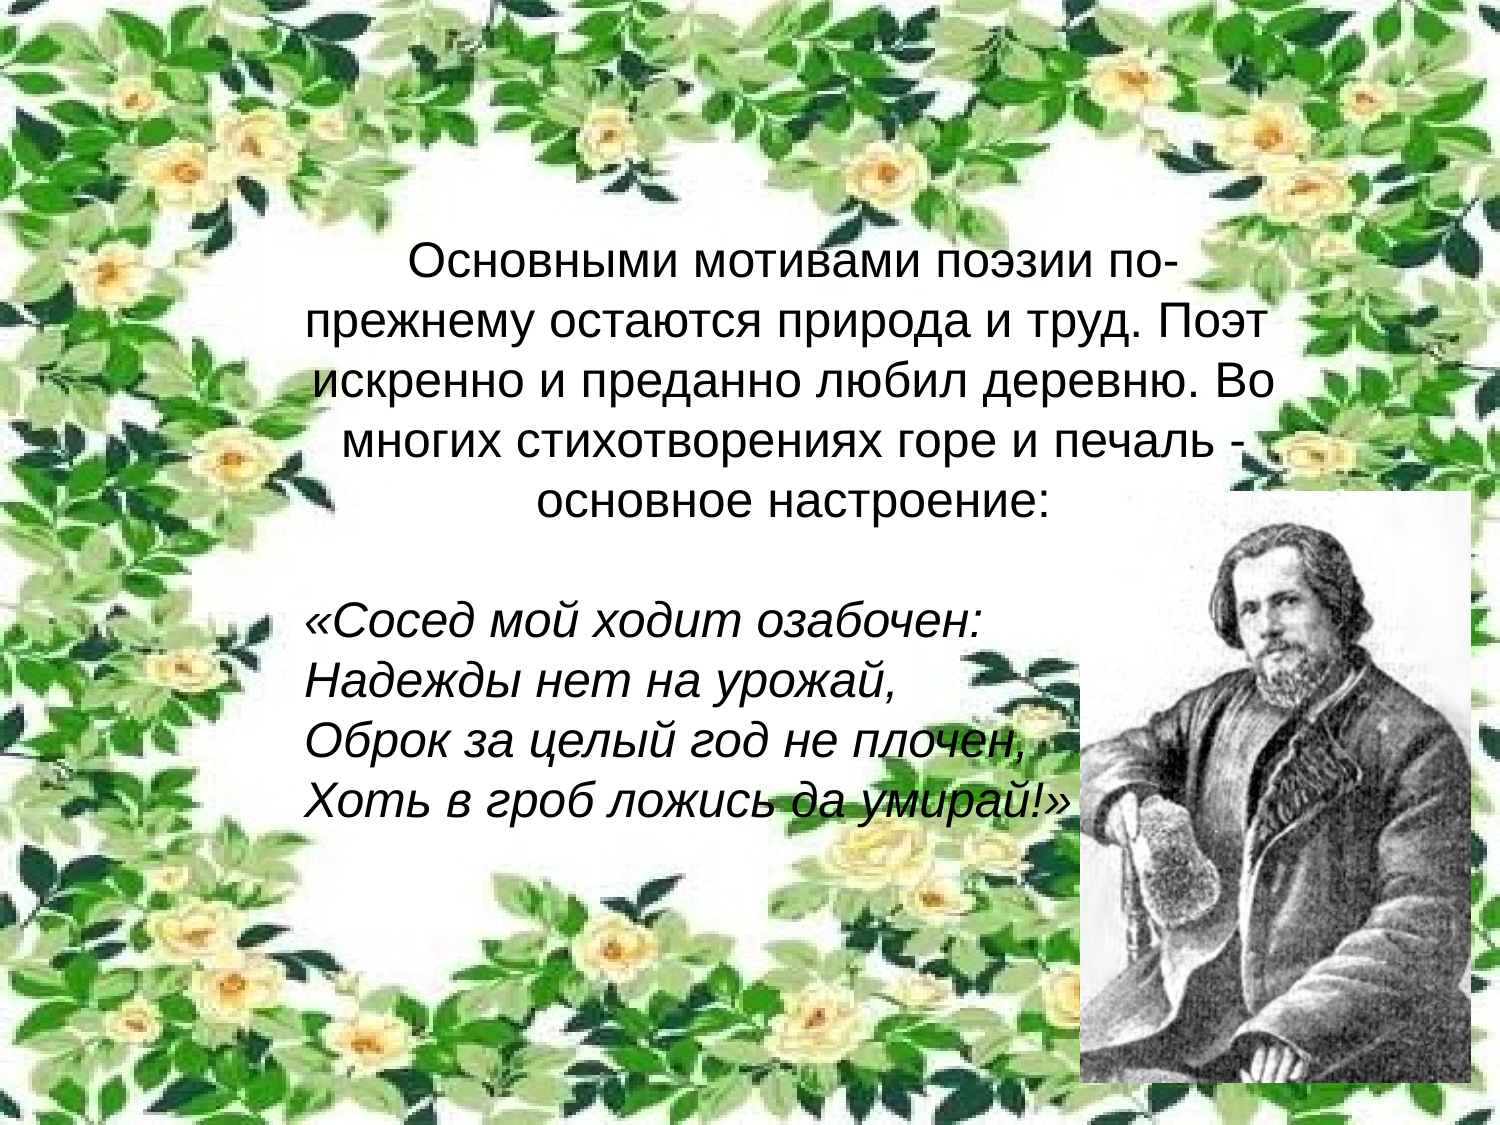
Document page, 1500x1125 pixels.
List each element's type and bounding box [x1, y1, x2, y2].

list [0, 0, 1500, 1125]
picture [1080, 491, 1471, 1083]
